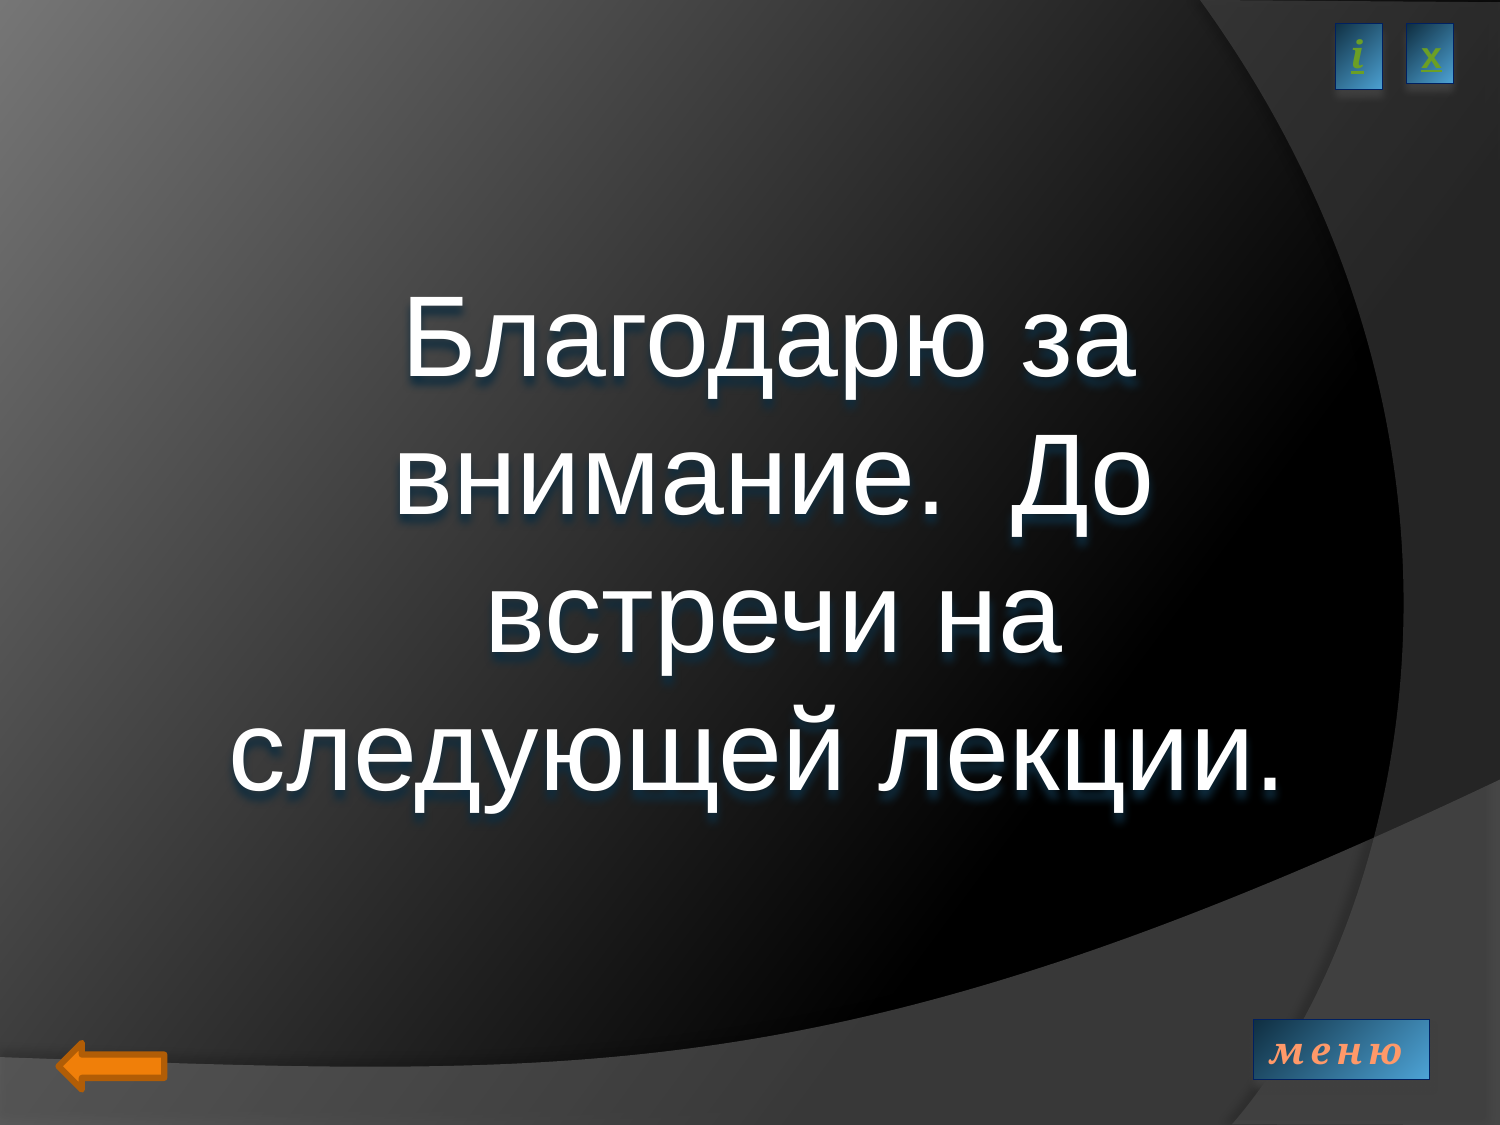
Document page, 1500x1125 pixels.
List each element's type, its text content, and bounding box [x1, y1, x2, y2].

text_box [55, 1040, 168, 1093]
text_box i [1335, 23, 1383, 90]
text_box меню [1253, 1019, 1430, 1080]
list Благодарю за внимание. До встречи на следующей лекции. [140, 82, 1366, 825]
text_box х [1406, 23, 1454, 84]
